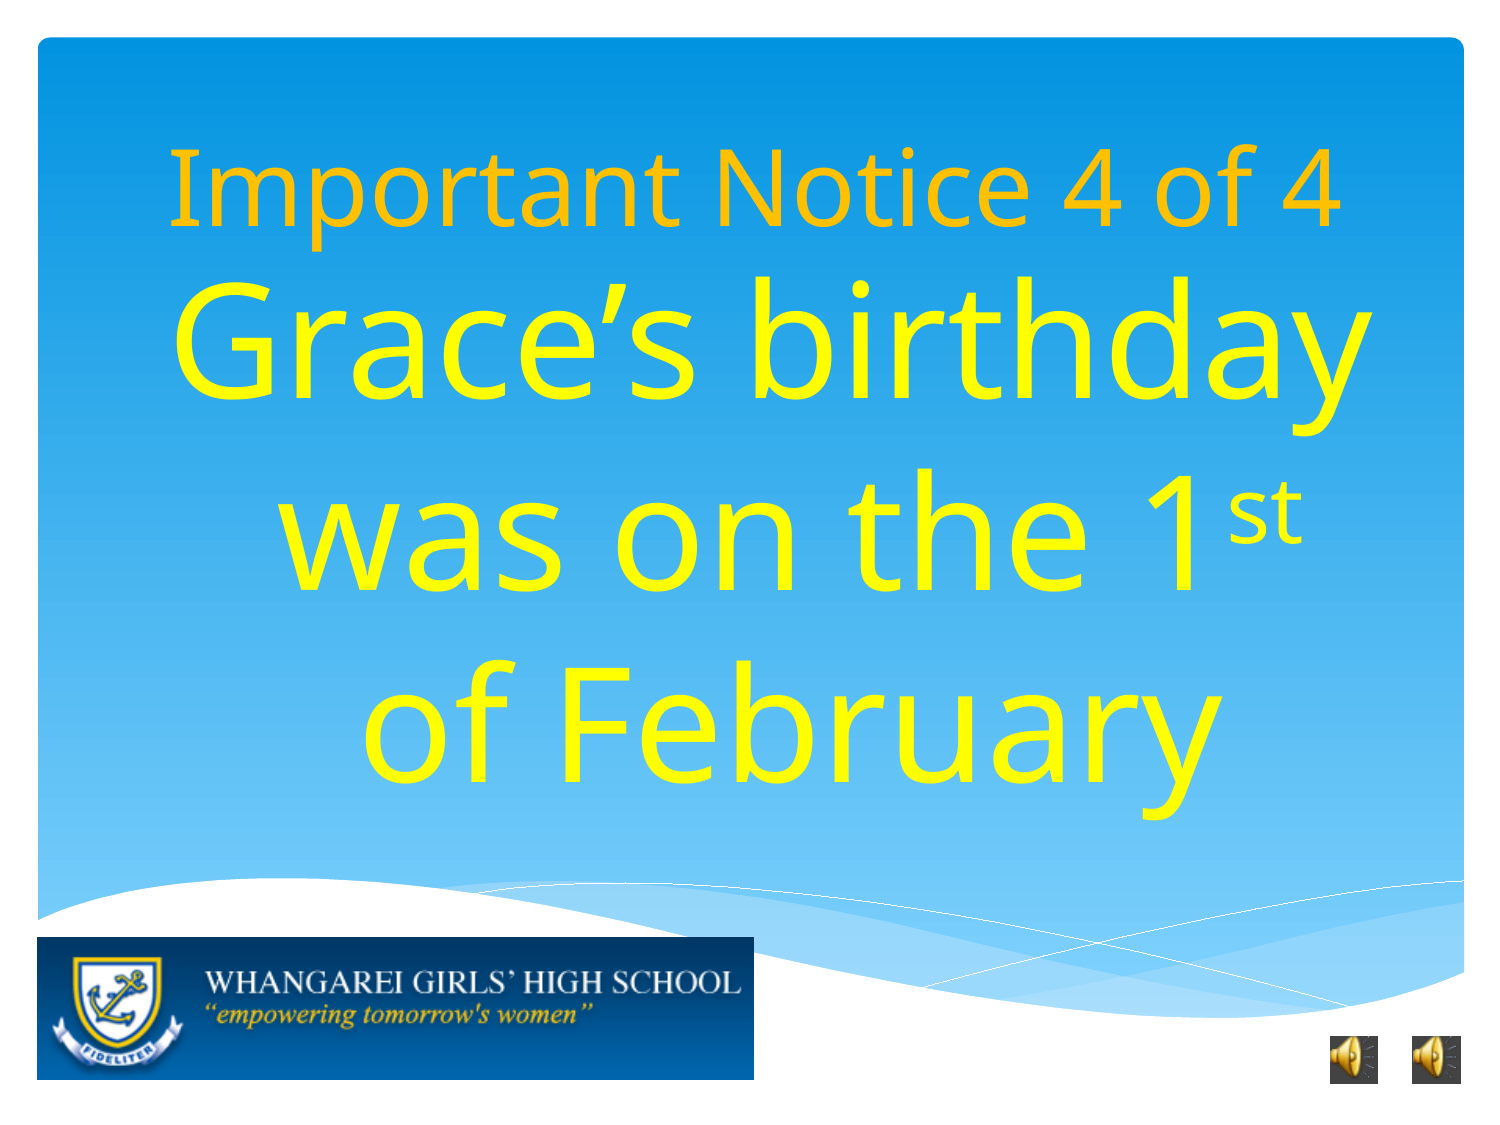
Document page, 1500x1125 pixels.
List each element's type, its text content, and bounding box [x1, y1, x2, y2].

text_box Important Notice 4 of 4 [149, 37, 1362, 255]
text_box Grace’s birthday was on the 1st of February [149, 231, 1391, 963]
picture [1411, 1034, 1462, 1086]
picture [37, 937, 754, 1080]
picture [1328, 1034, 1380, 1086]
